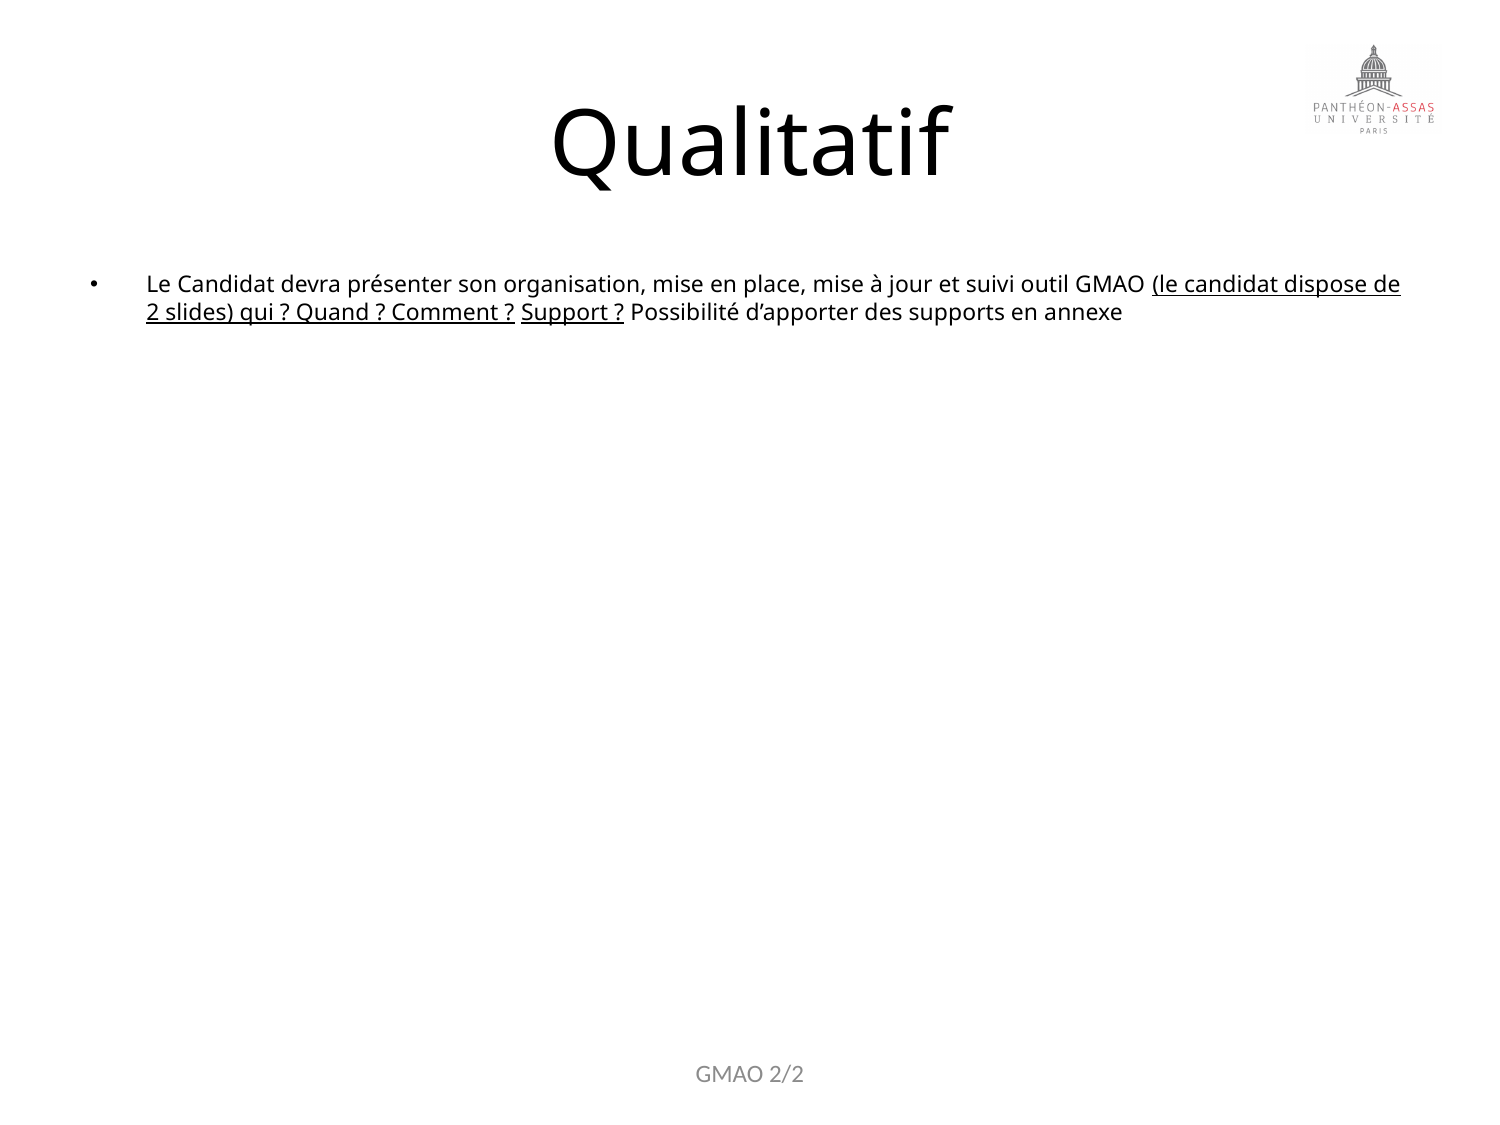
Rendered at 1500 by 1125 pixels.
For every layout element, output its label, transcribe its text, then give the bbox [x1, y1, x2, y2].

list Le Candidat devra présenter son organisation, mise en place, mise à jour et suivi outil GMAO (le candidat dispose de 2 slides) qui ? Quand ? Comment ? Support ? Possibilité d’apporter des supports en annexe [75, 262, 1425, 1005]
title Qualitatif [75, 45, 1425, 233]
footer GMAO 2/2 [512, 1042, 988, 1103]
picture [1304, 44, 1443, 134]
